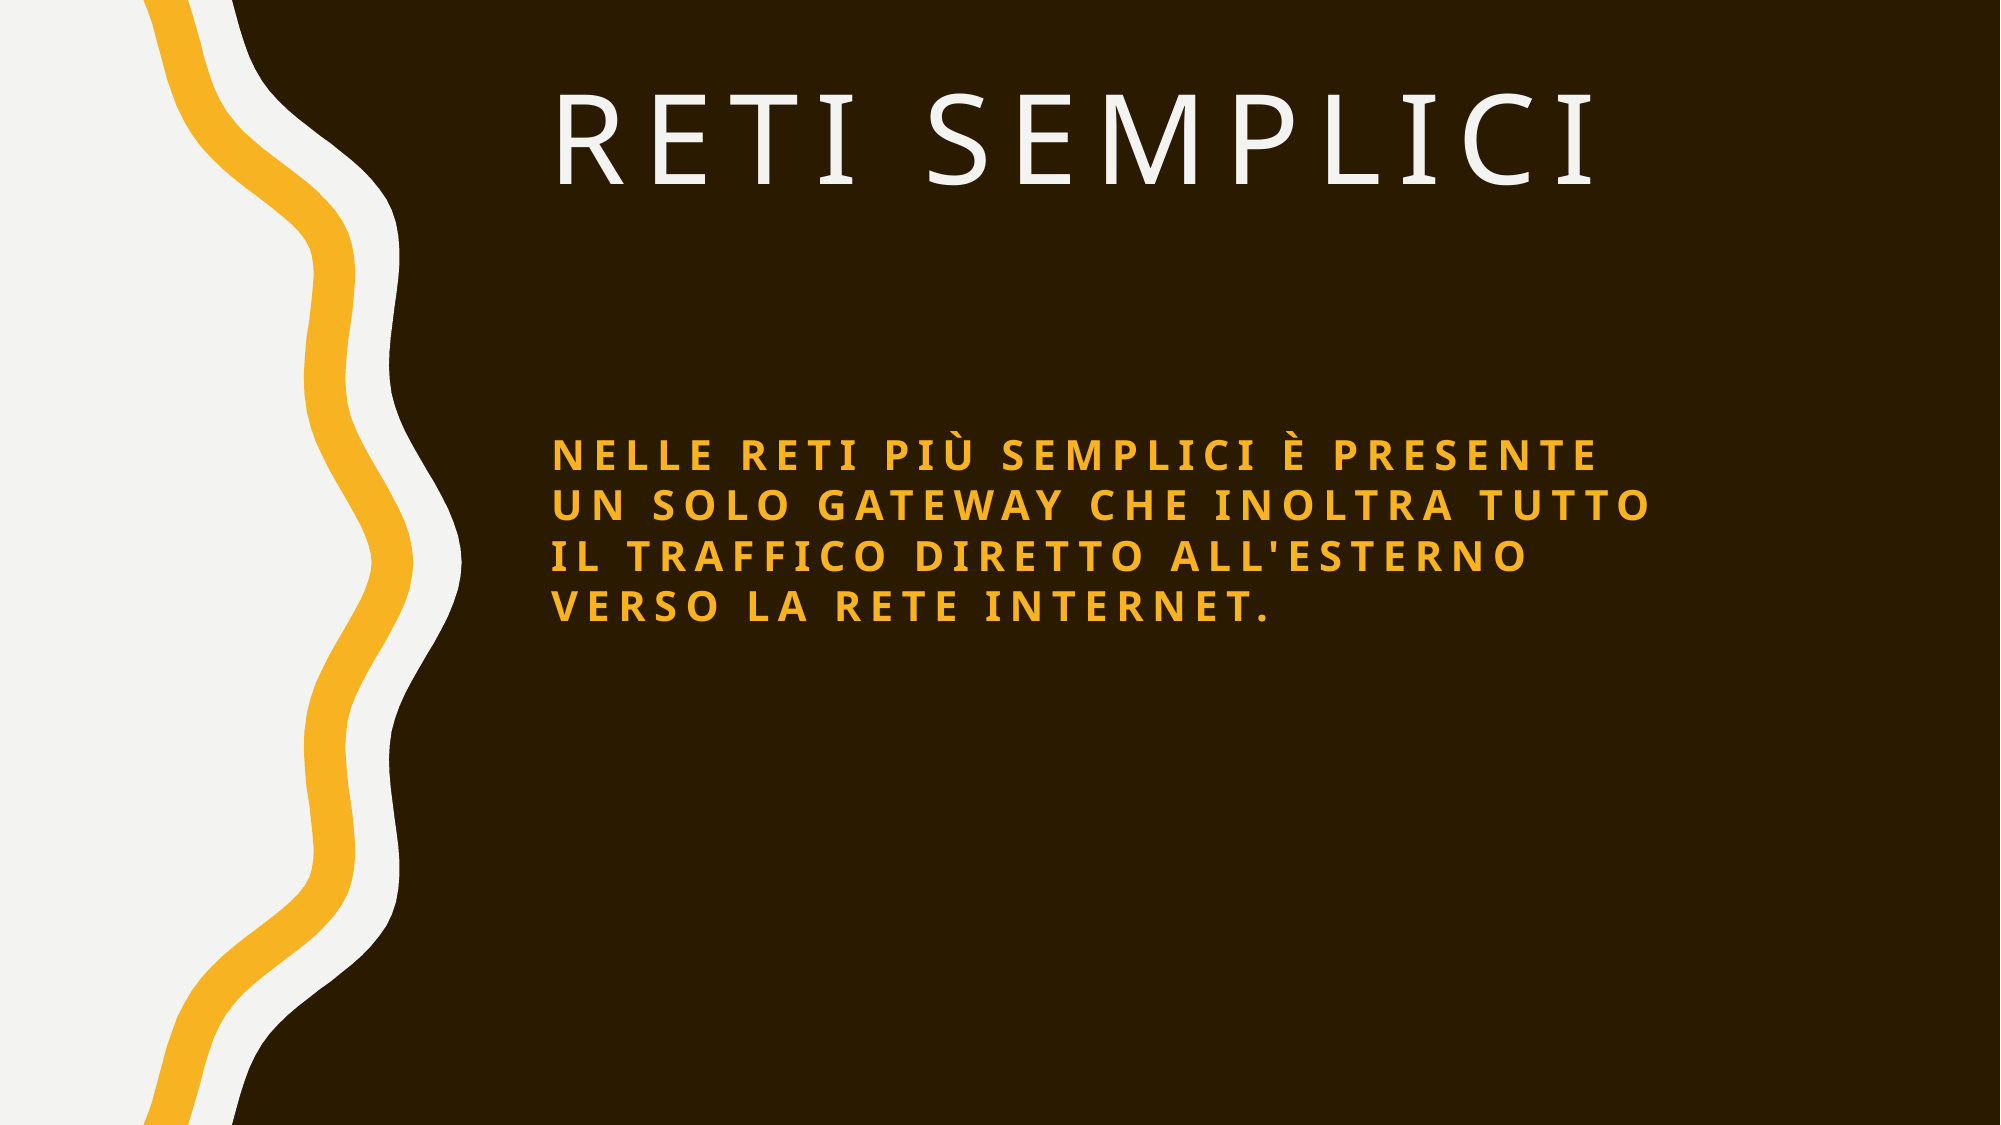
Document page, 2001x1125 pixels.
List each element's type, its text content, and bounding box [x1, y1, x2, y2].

list Nelle reti più semplici è presente un solo gateway che inoltra tutto il traffico diretto all'esterno verso la rete internet. [536, 421, 1688, 765]
title RETI SEMPLICI [533, 56, 1873, 219]
